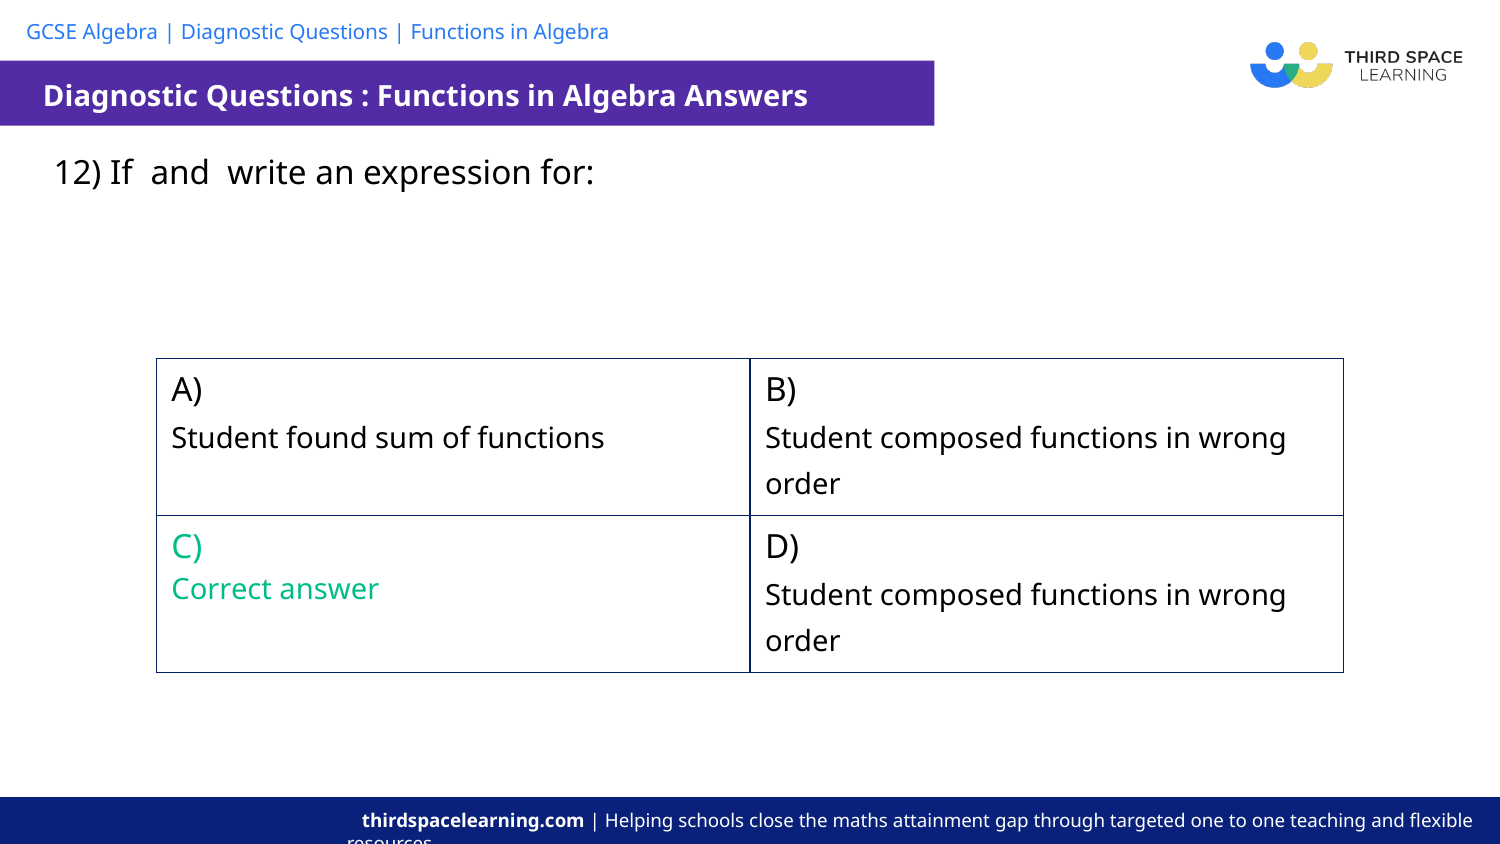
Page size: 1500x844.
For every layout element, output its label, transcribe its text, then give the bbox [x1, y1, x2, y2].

picture [1250, 33, 1465, 99]
text_box Diagnostic Questions : Functions in Algebra Answers [27, 61, 849, 127]
